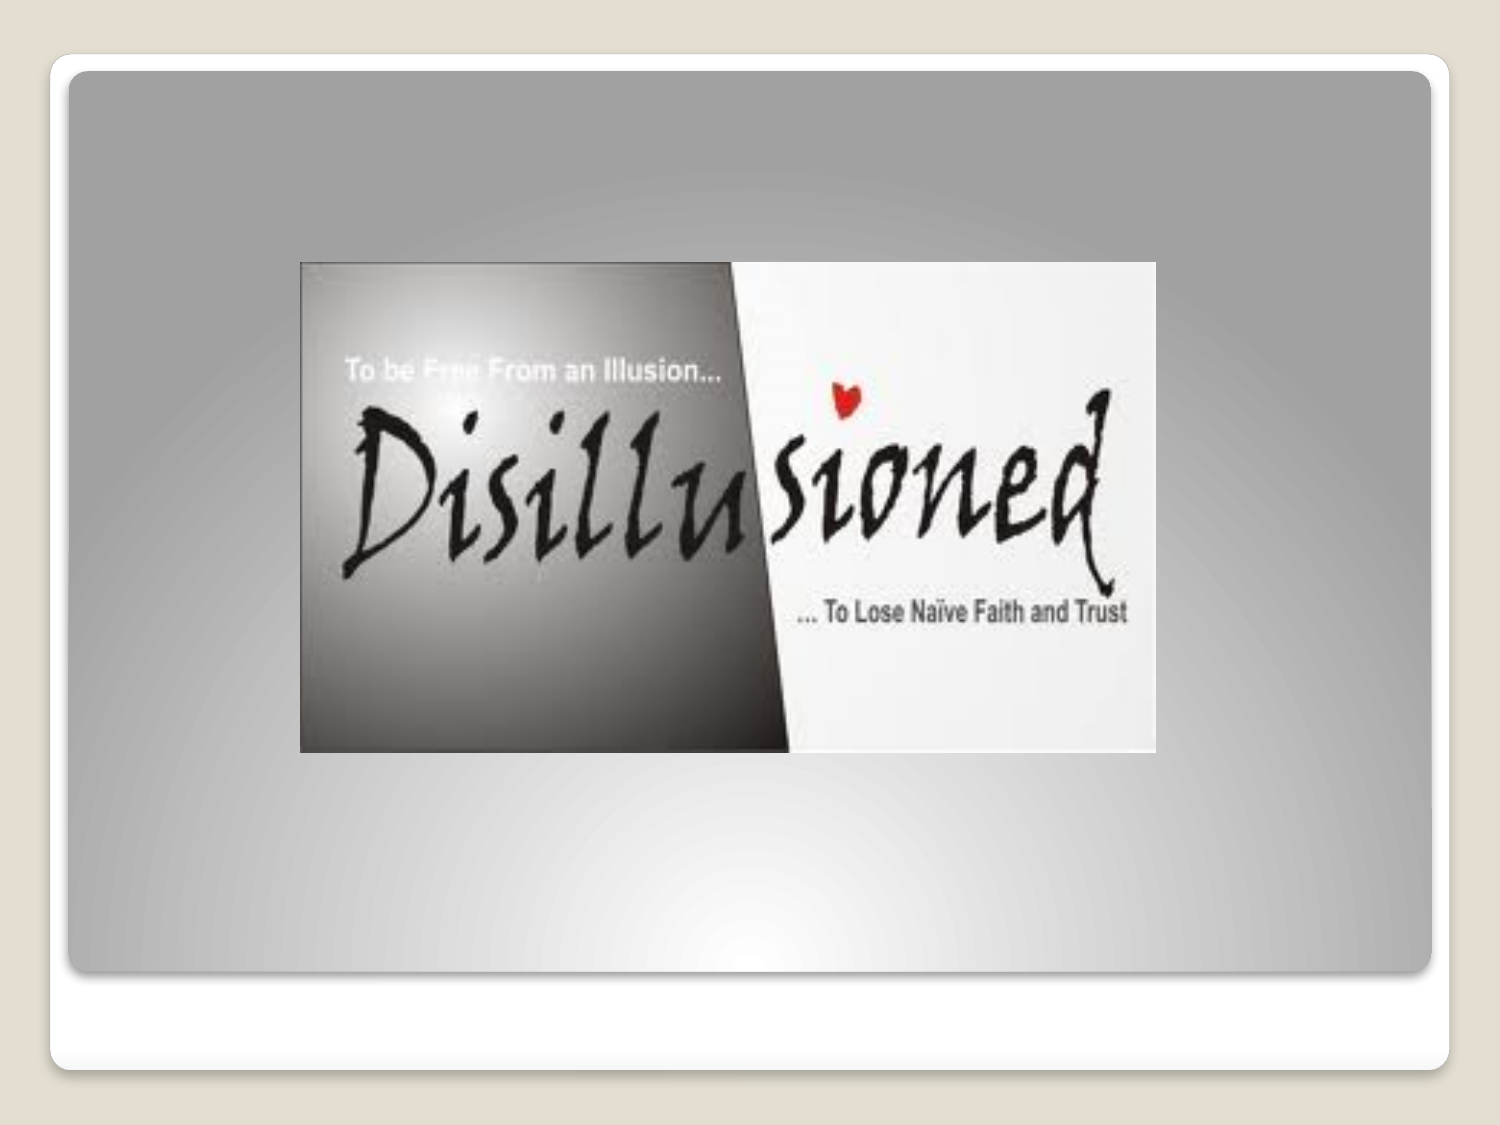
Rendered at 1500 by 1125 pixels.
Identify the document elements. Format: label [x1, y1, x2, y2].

list [299, 262, 1156, 753]
